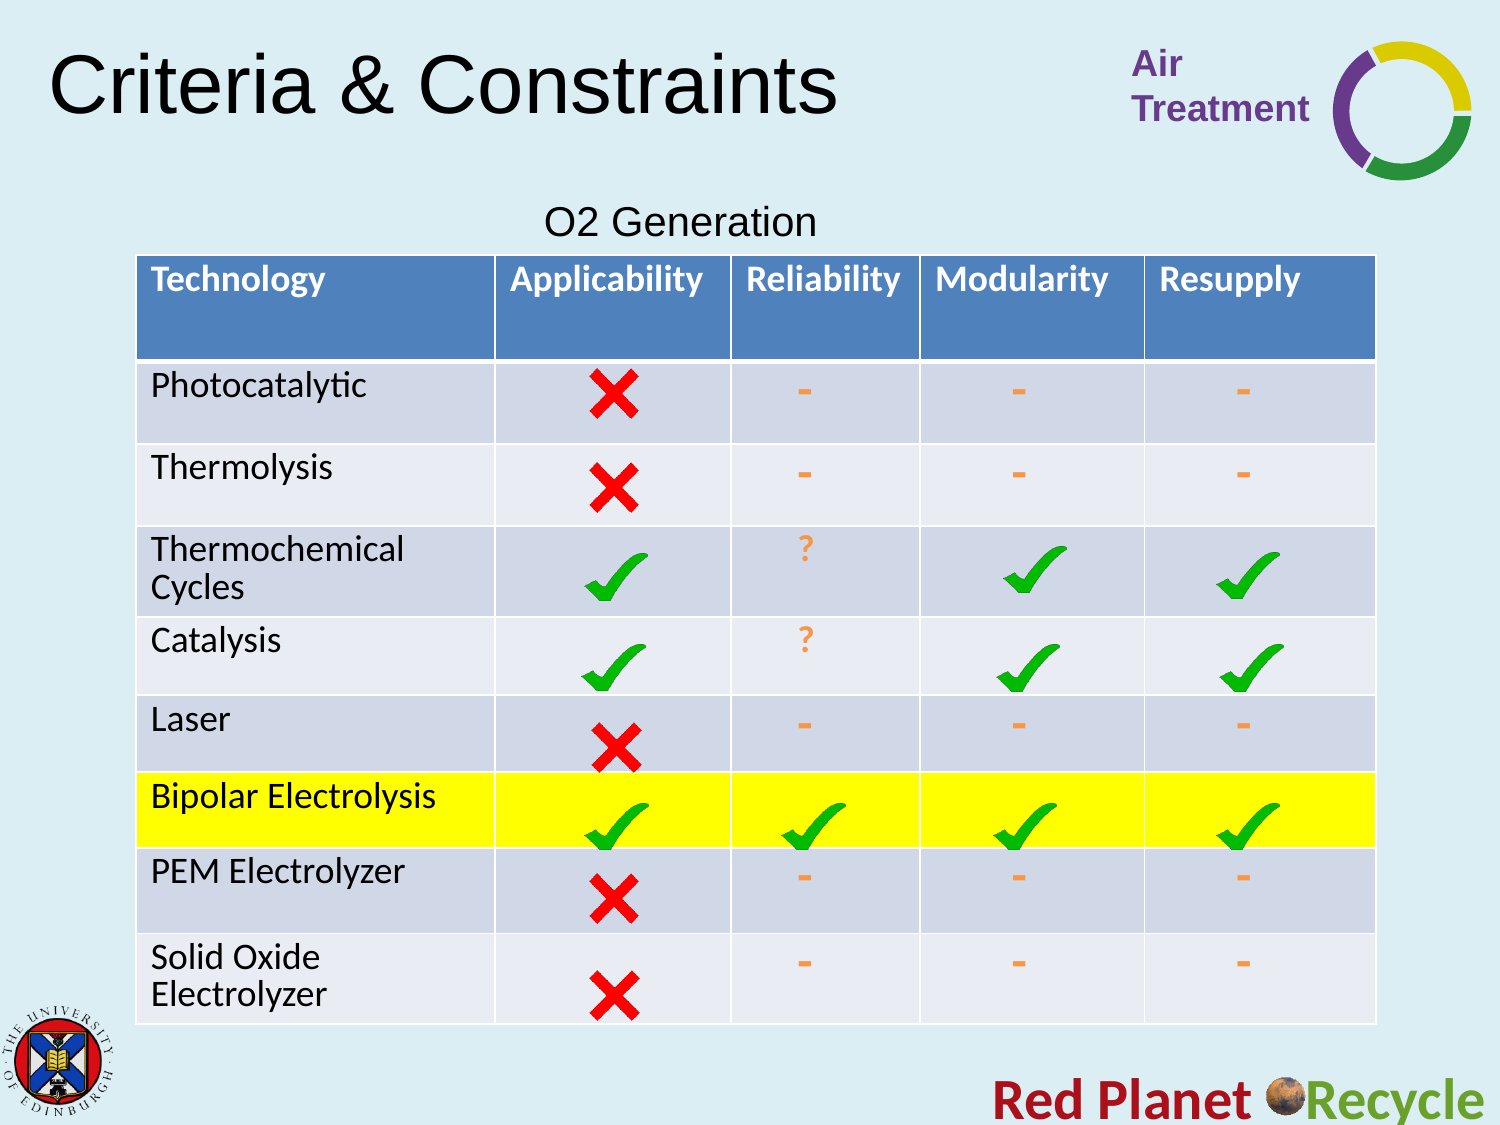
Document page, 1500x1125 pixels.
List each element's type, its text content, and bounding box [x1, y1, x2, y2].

table_cell Solid Oxide Electrolyzer [137, 934, 494, 1005]
table_cell [732, 773, 919, 847]
table_cell ? [732, 527, 919, 616]
table_cell [496, 934, 730, 1005]
table_cell Thermolysis [137, 445, 494, 525]
table_cell Bipolar Electrolysis [137, 773, 494, 847]
table_cell [496, 364, 730, 443]
table_header Applicability [496, 256, 730, 359]
picture [1216, 552, 1280, 600]
table_cell ? [732, 618, 919, 694]
table_cell - [921, 445, 1144, 525]
table_cell - [921, 696, 1144, 771]
table_cell PEM Electrolyzer [137, 849, 494, 933]
table_cell - [1145, 934, 1375, 1005]
picture [586, 460, 641, 514]
table_cell Photocatalytic [137, 364, 494, 443]
picture [589, 720, 643, 774]
table_cell [496, 773, 730, 847]
table_cell [921, 618, 1144, 694]
picture [584, 803, 649, 851]
picture [1219, 644, 1284, 692]
table_cell [496, 849, 730, 933]
text_box Criteria & Constraints [33, 23, 1463, 138]
picture [995, 644, 1060, 692]
picture [1216, 803, 1280, 851]
table_cell - [732, 849, 919, 933]
table_cell - [732, 934, 919, 1005]
table_header Resupply [1145, 256, 1375, 359]
table_cell [1145, 773, 1375, 847]
table_header Technology [137, 256, 494, 359]
picture [581, 644, 646, 692]
table_cell - [1145, 445, 1375, 525]
table_cell - [1145, 849, 1375, 933]
table_cell Laser [137, 696, 494, 771]
table_cell [496, 696, 730, 771]
table_cell - [921, 849, 1144, 933]
table_cell [496, 527, 730, 616]
table_cell [1145, 527, 1375, 616]
picture [586, 366, 641, 420]
picture [587, 968, 641, 1005]
table_cell [921, 527, 1144, 616]
table_cell - [1145, 696, 1375, 771]
table_cell - [732, 445, 919, 525]
text_box O2 Generation [529, 186, 943, 252]
picture [1003, 546, 1068, 594]
picture [583, 553, 648, 601]
table_header Modularity [921, 256, 1144, 359]
table_cell [496, 445, 730, 525]
table_cell Thermochemical Cycles [137, 527, 494, 616]
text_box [1115, 30, 1482, 191]
picture [586, 871, 641, 925]
table_cell - [732, 364, 919, 443]
table_cell - [732, 696, 919, 771]
table_cell Catalysis [137, 618, 494, 694]
table_cell - [921, 364, 1144, 443]
table_cell - [921, 934, 1144, 1005]
table_cell - [1145, 364, 1375, 443]
picture [992, 803, 1057, 851]
table_cell [921, 773, 1144, 847]
table_cell [1145, 618, 1375, 694]
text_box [2, 1005, 1500, 1125]
table_header Reliability [732, 256, 919, 359]
picture [781, 803, 846, 851]
table_cell [496, 618, 730, 694]
